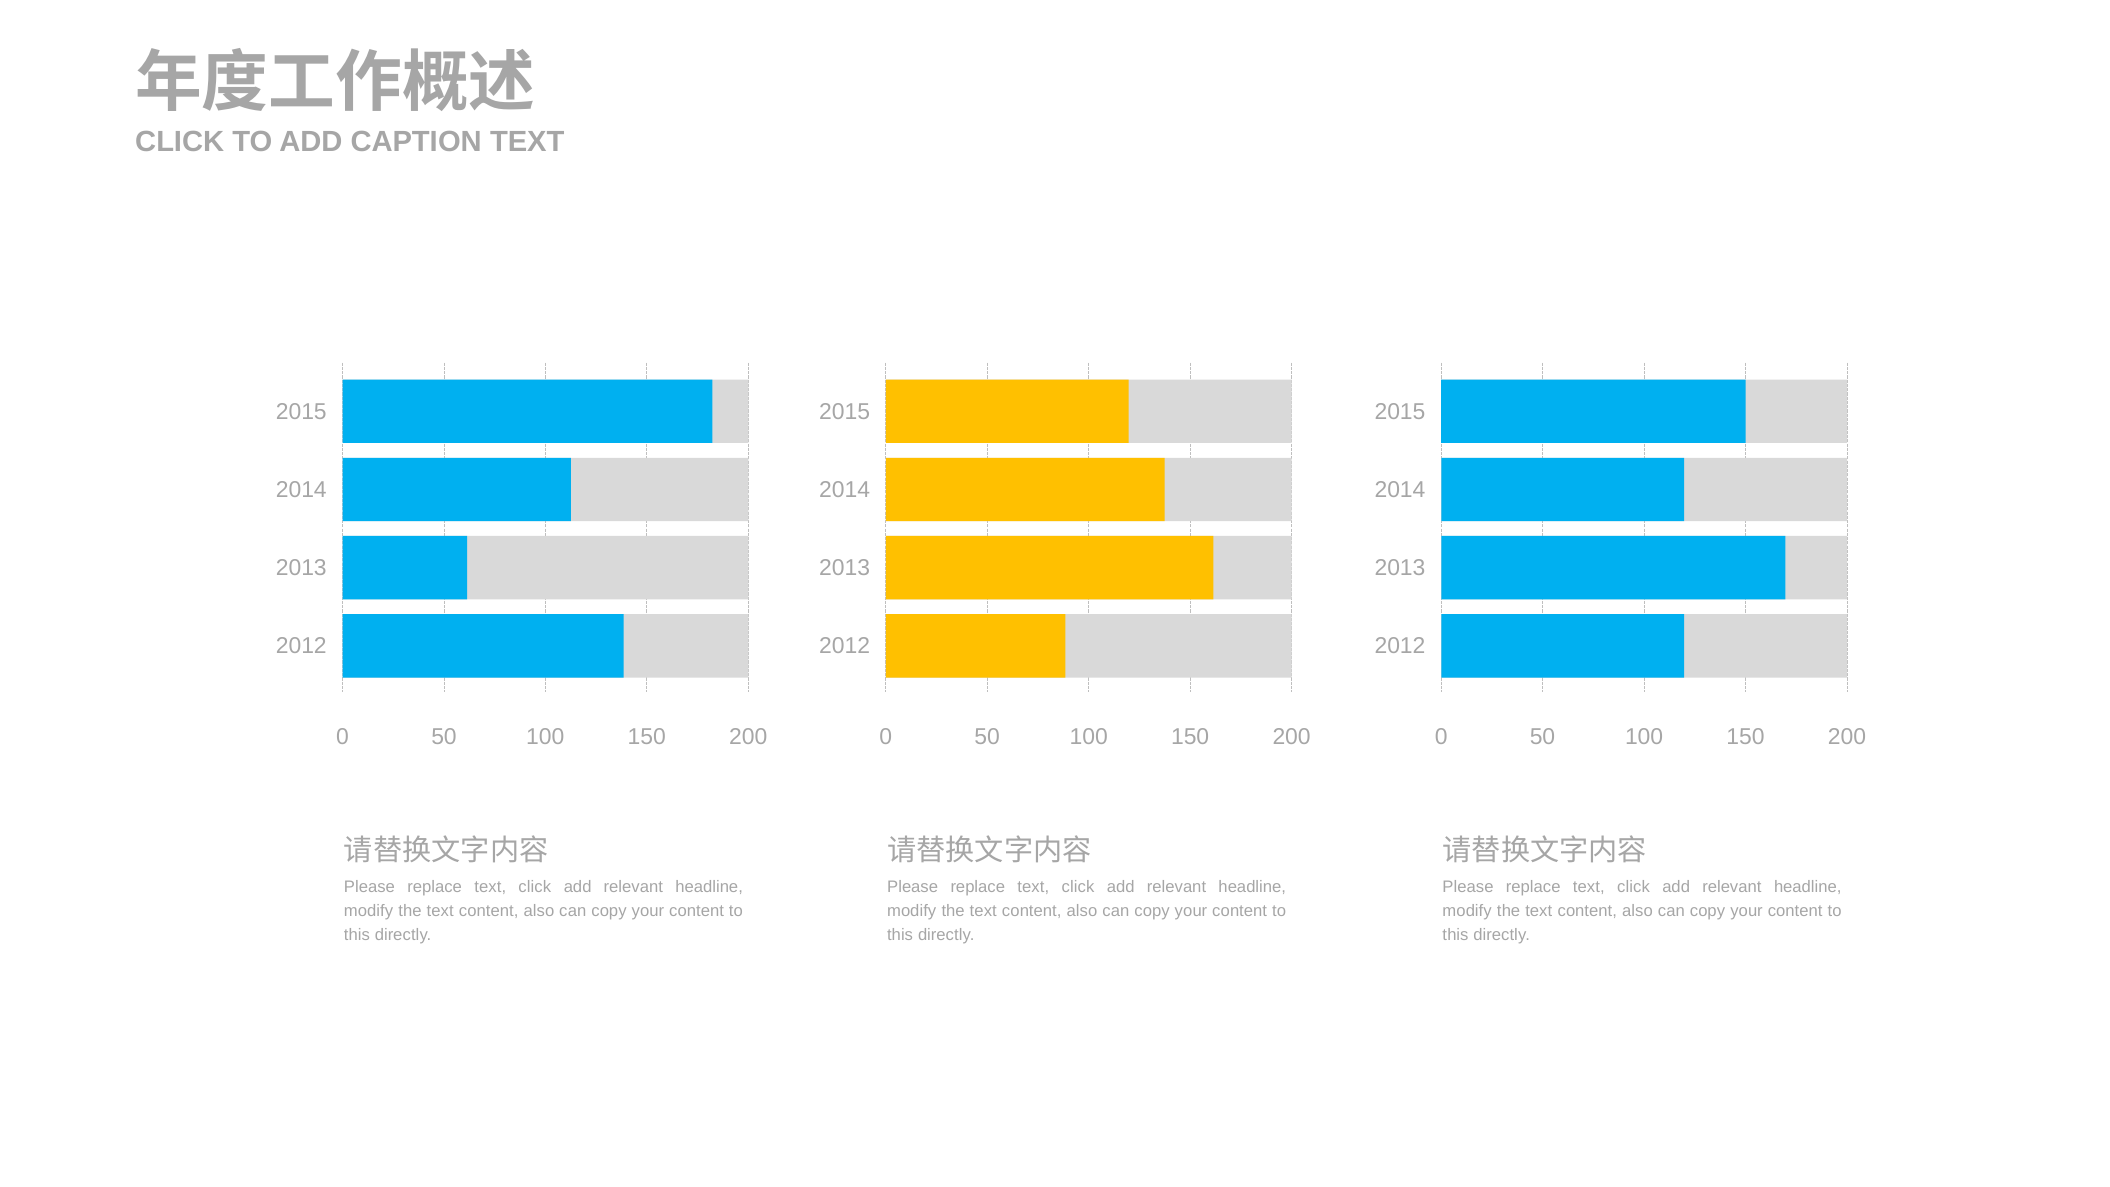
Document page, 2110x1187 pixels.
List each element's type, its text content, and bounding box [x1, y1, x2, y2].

text_box 请替换文字内容 [343, 823, 617, 866]
text_box 请替换文字内容 [1442, 823, 1716, 866]
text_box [1358, 362, 1882, 758]
text_box Please replace text, click add relevant headline, modify the text content, also can copy your content to this directly. [1442, 871, 1843, 944]
text_box Please replace text, click add relevant headline, modify the text content, also can copy your content to this directly. [343, 871, 744, 944]
text_box 年度工作概述 [135, 38, 596, 119]
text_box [260, 362, 783, 758]
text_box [803, 362, 1327, 758]
text_box Please replace text, click add relevant headline, modify the text content, also can copy your content to this directly. [887, 871, 1287, 944]
text_box CLICK TO ADD CAPTION TEXT [135, 122, 596, 158]
text_box 请替换文字内容 [887, 823, 1161, 866]
